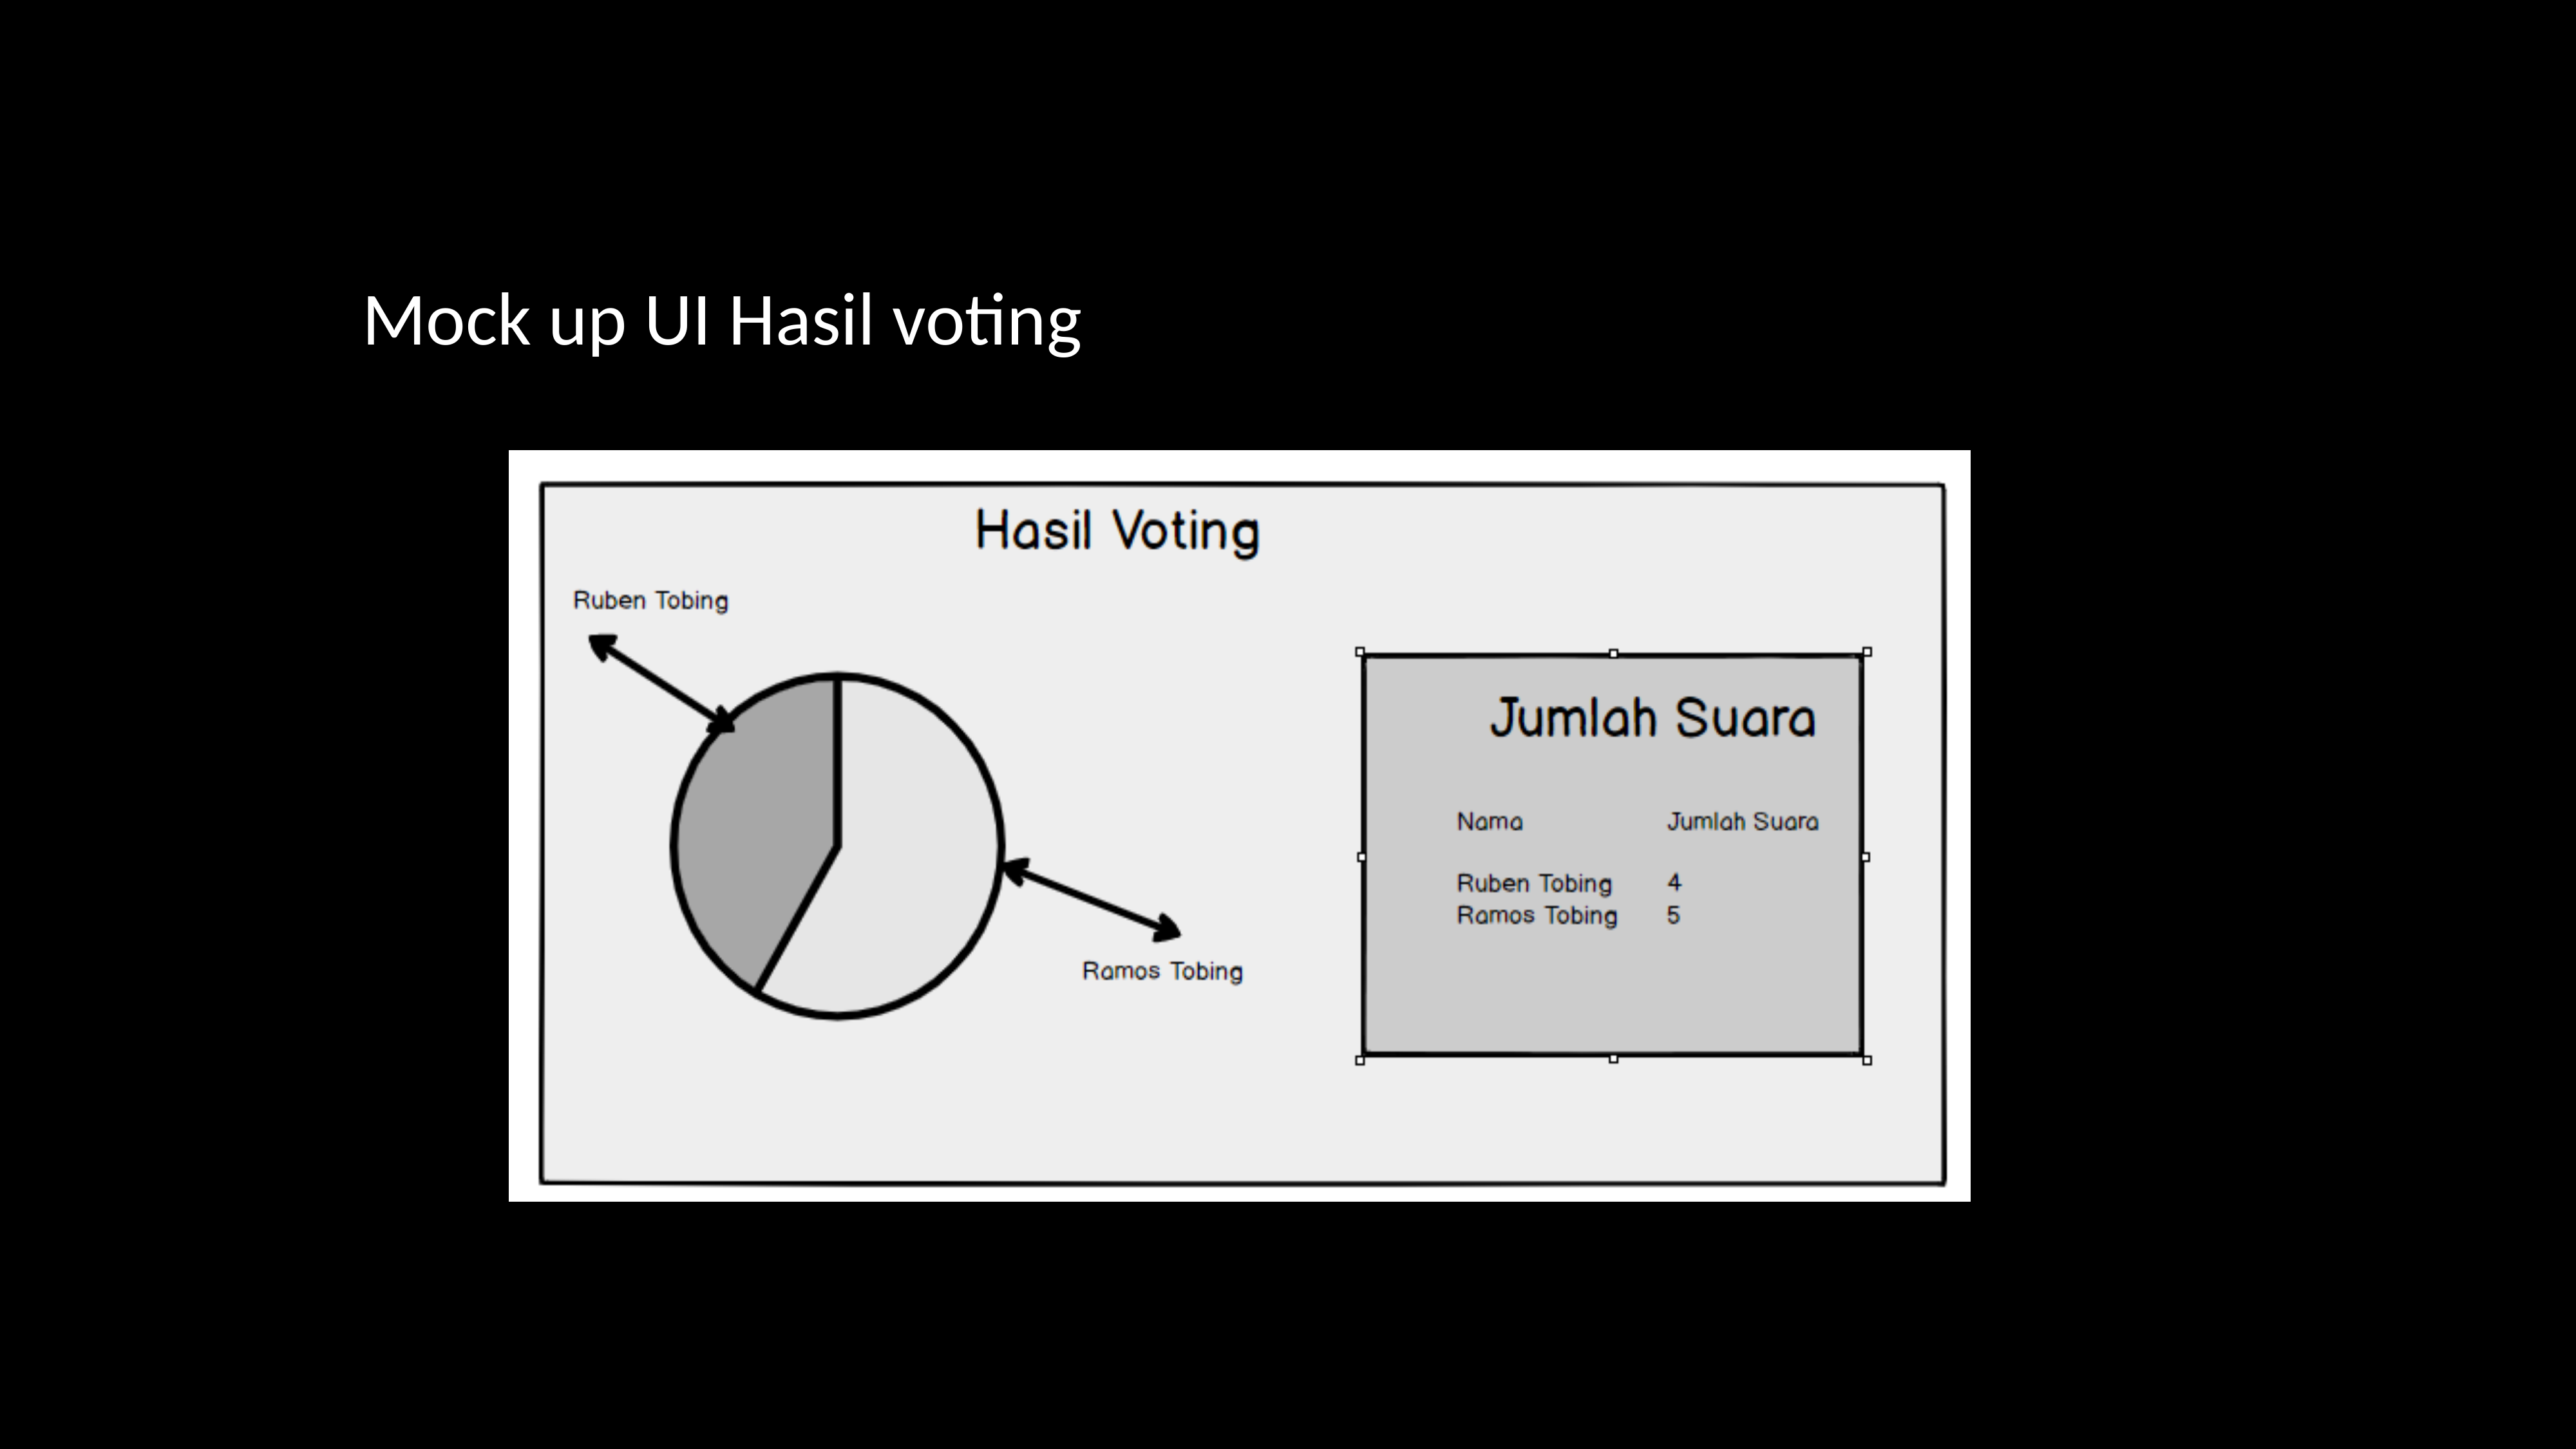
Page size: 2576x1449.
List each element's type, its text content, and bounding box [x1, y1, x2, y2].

list Mock up UI Hasil voting [352, 275, 2224, 1202]
picture [509, 450, 1971, 1202]
